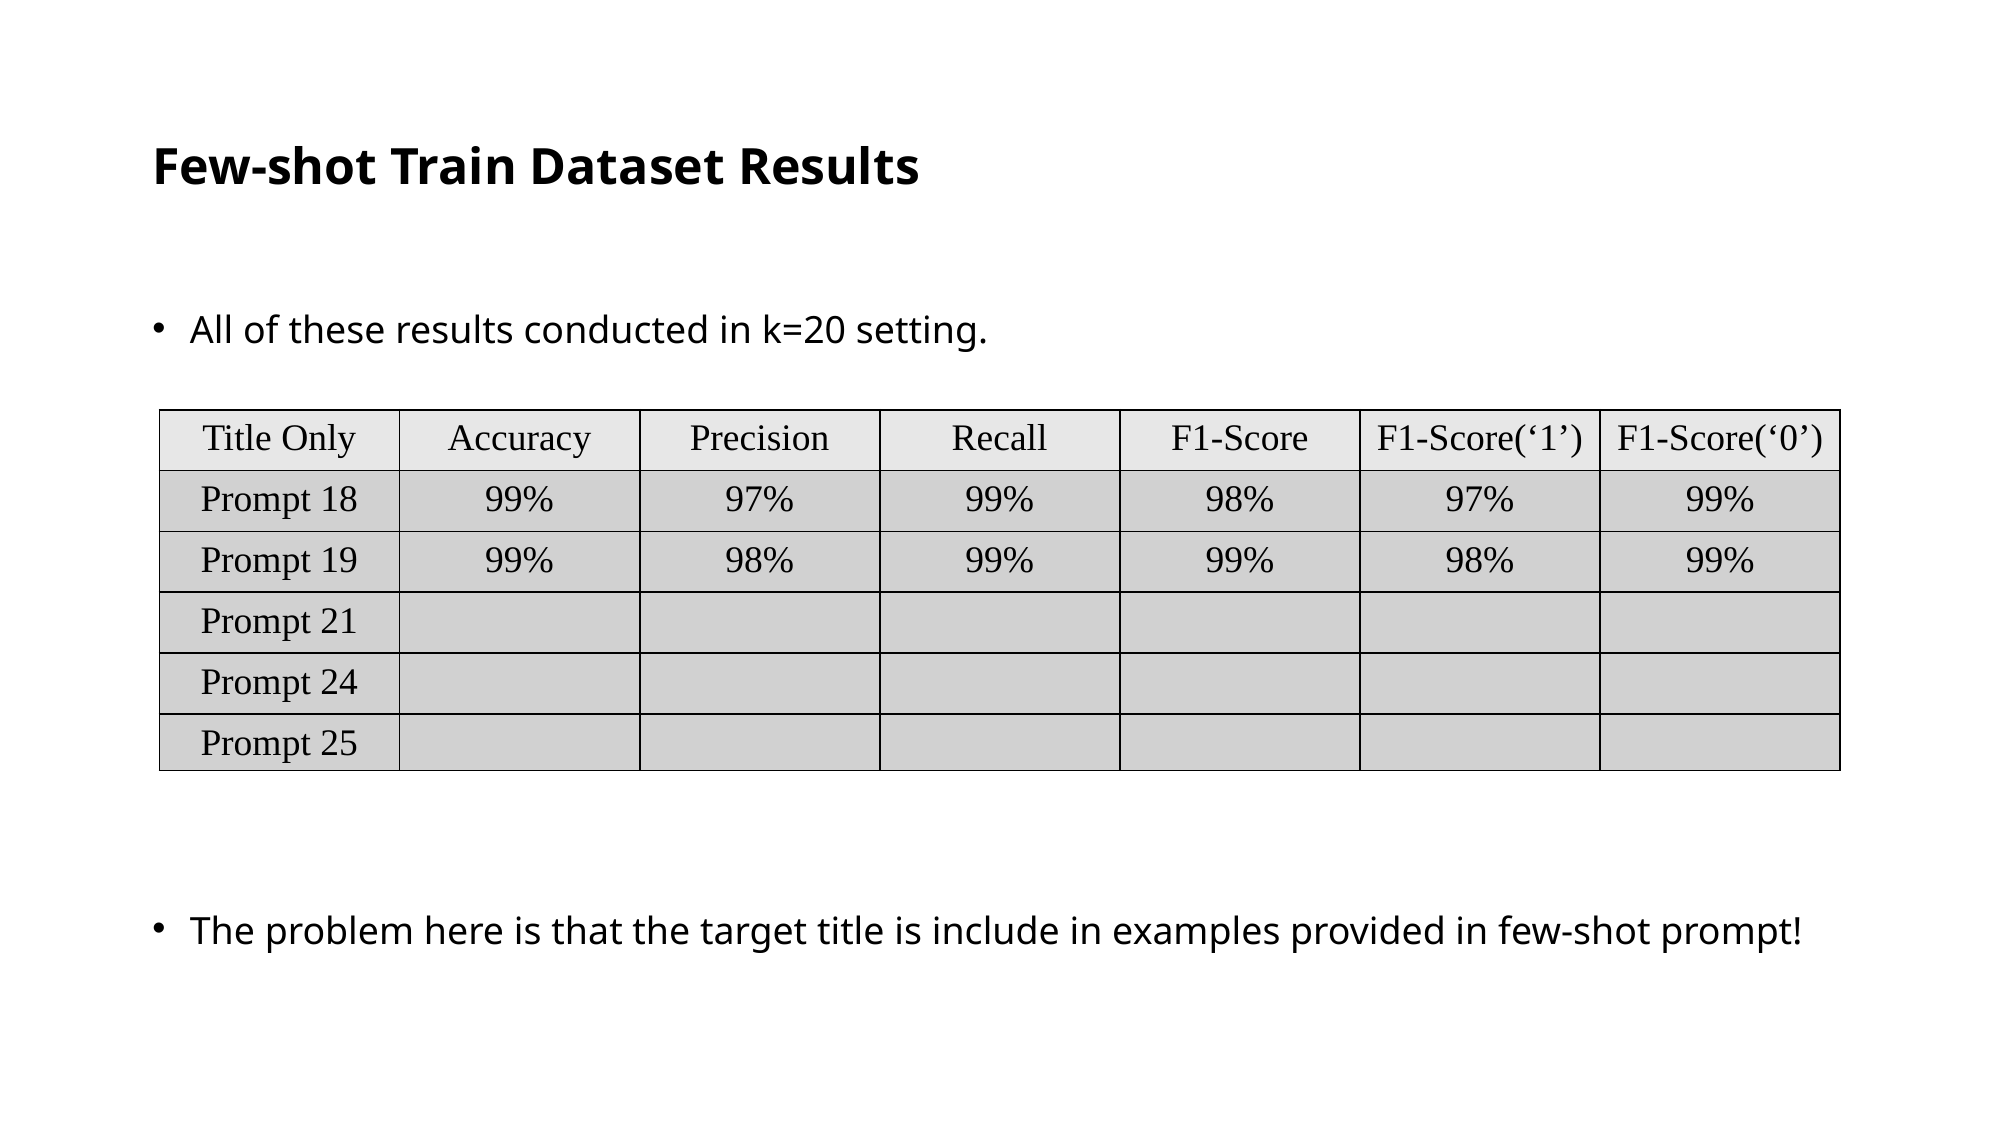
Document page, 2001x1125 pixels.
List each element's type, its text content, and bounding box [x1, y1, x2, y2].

title Few-shot Train Dataset Results [137, 59, 1863, 278]
list All of these results conducted in k=20 setting. The problem here is that the target title is include in examples provided in few-shot prompt! [137, 299, 1863, 1014]
